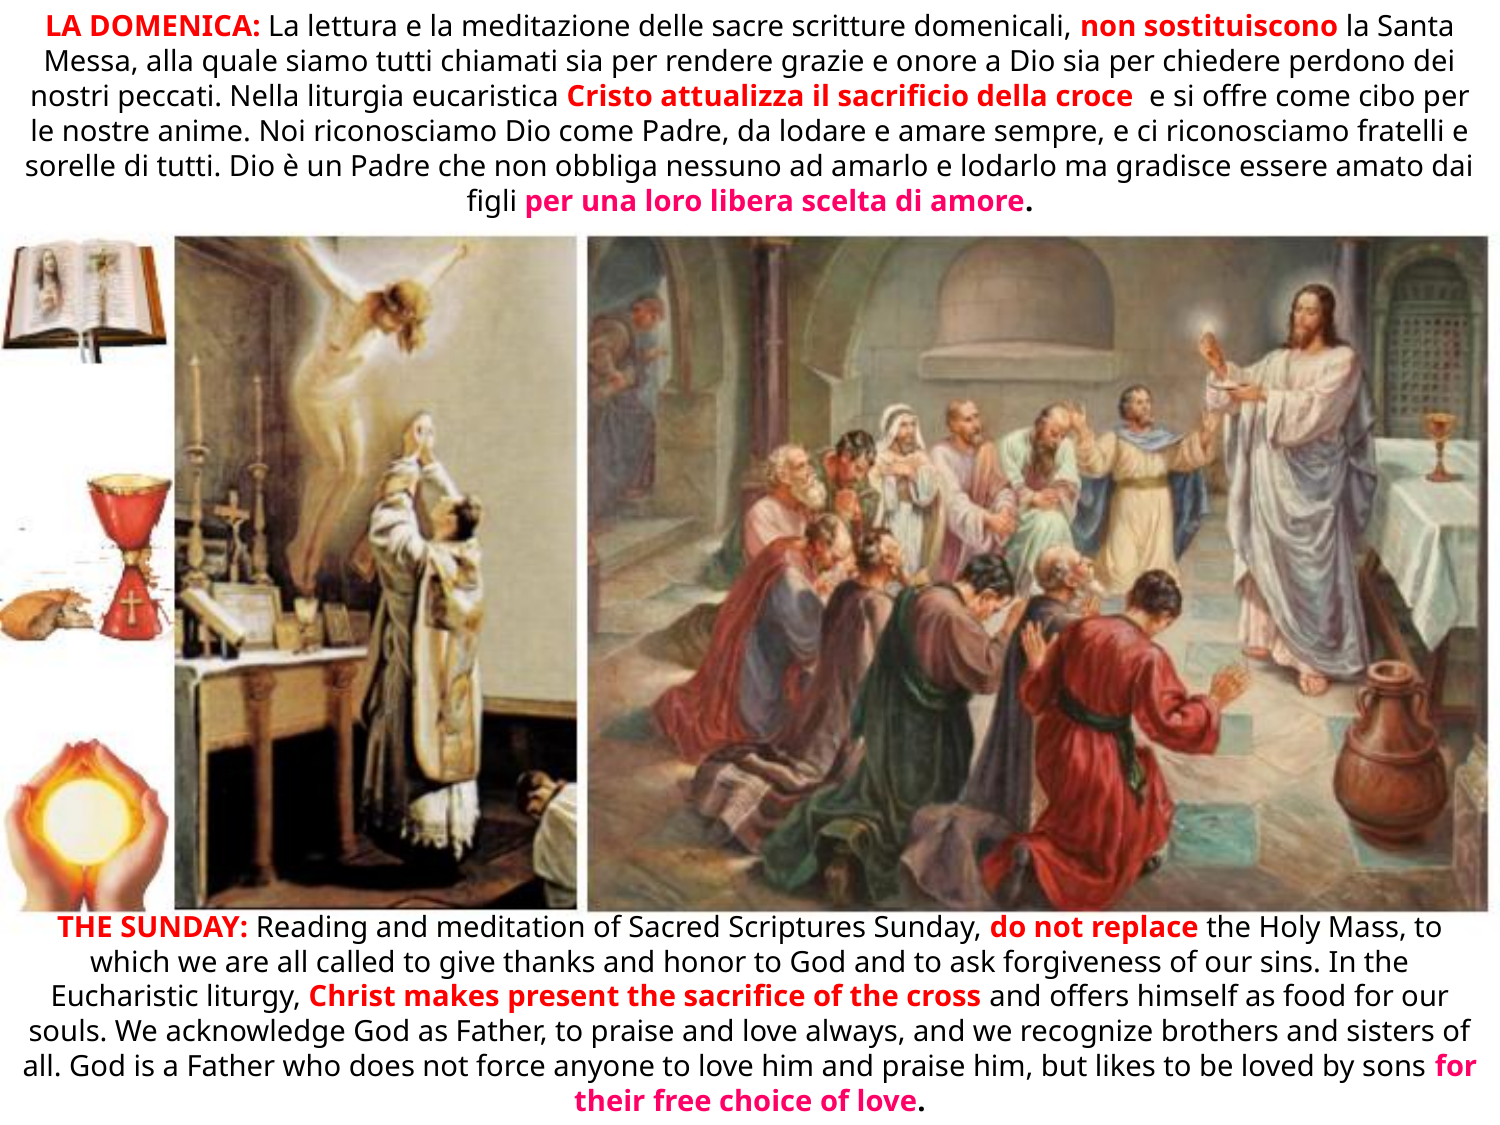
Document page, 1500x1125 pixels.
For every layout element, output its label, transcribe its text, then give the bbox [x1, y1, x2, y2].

text_box LA DOMENICA: La lettura e la meditazione delle sacre scritture domenicali, non sostituiscono la Santa Messa, alla quale siamo tutti chiamati sia per rendere grazie e onore a Dio sia per chiedere perdono dei nostri peccati. Nella liturgia eucaristica Cristo attualizza il sacrificio della croce e si offre come cibo per le nostre anime. Noi riconosciamo Dio come Padre, da lodare e amare sempre, e ci riconosciamo fratelli e sorelle di tutti. Dio è un Padre che non obbliga nessuno ad amarlo e lodarlo ma gradisce essere amato dai figli per una loro libera scelta di amore. [0, 0, 1500, 225]
picture [0, 225, 1500, 900]
text_box THE SUNDAY: Reading and meditation of Sacred Scriptures Sunday, do not replace the Holy Mass, to which we are all called to give thanks and honor to God and to ask forgiveness of our sins. In the Eucharistic liturgy, Christ makes present the sacrifice of the cross and offers himself as food for our souls. We acknowledge God as Father, to praise and love always, and we recognize brothers and sisters of all. God is a Father who does not force anyone to love him and praise him, but likes to be loved by sons for their free choice of love. [0, 900, 1500, 1125]
